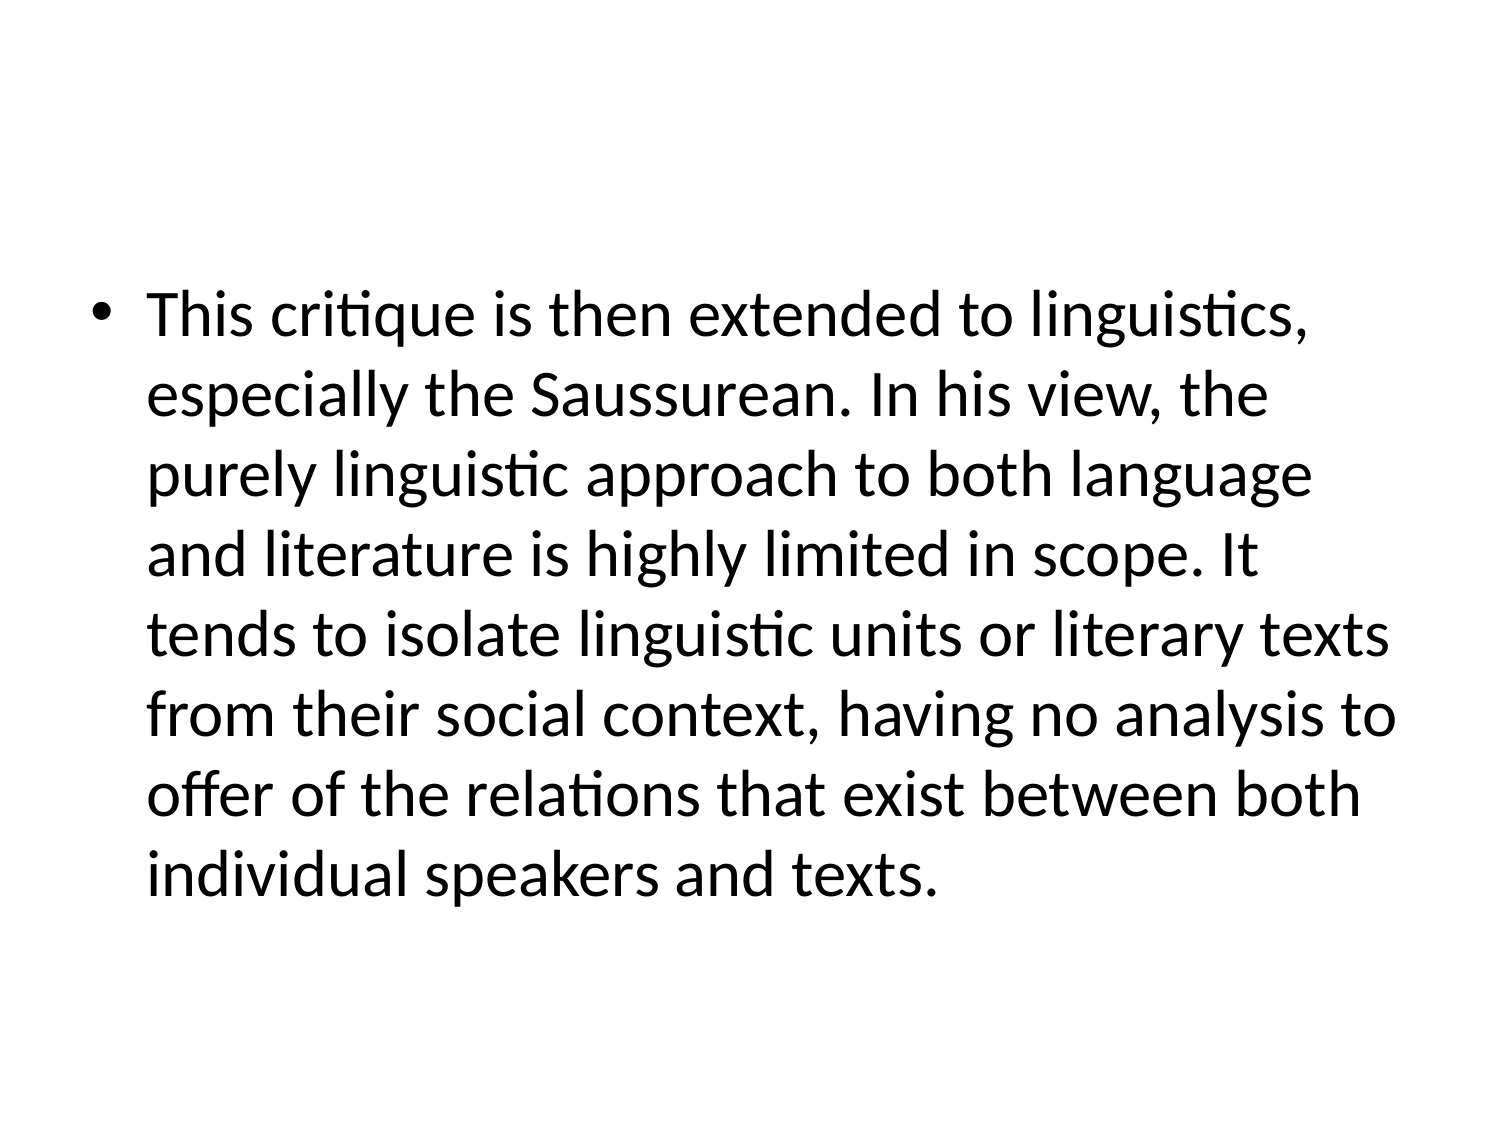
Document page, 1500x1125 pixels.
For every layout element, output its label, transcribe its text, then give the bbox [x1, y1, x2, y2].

list This critique is then extended to linguistics, especially the Saussurean. In his view, the purely linguistic approach to both language and literature is highly limited in scope. It tends to isolate linguistic units or literary texts from their social context, having no analysis to offer of the relations that exist between both individual speakers and texts. [75, 262, 1425, 1005]
